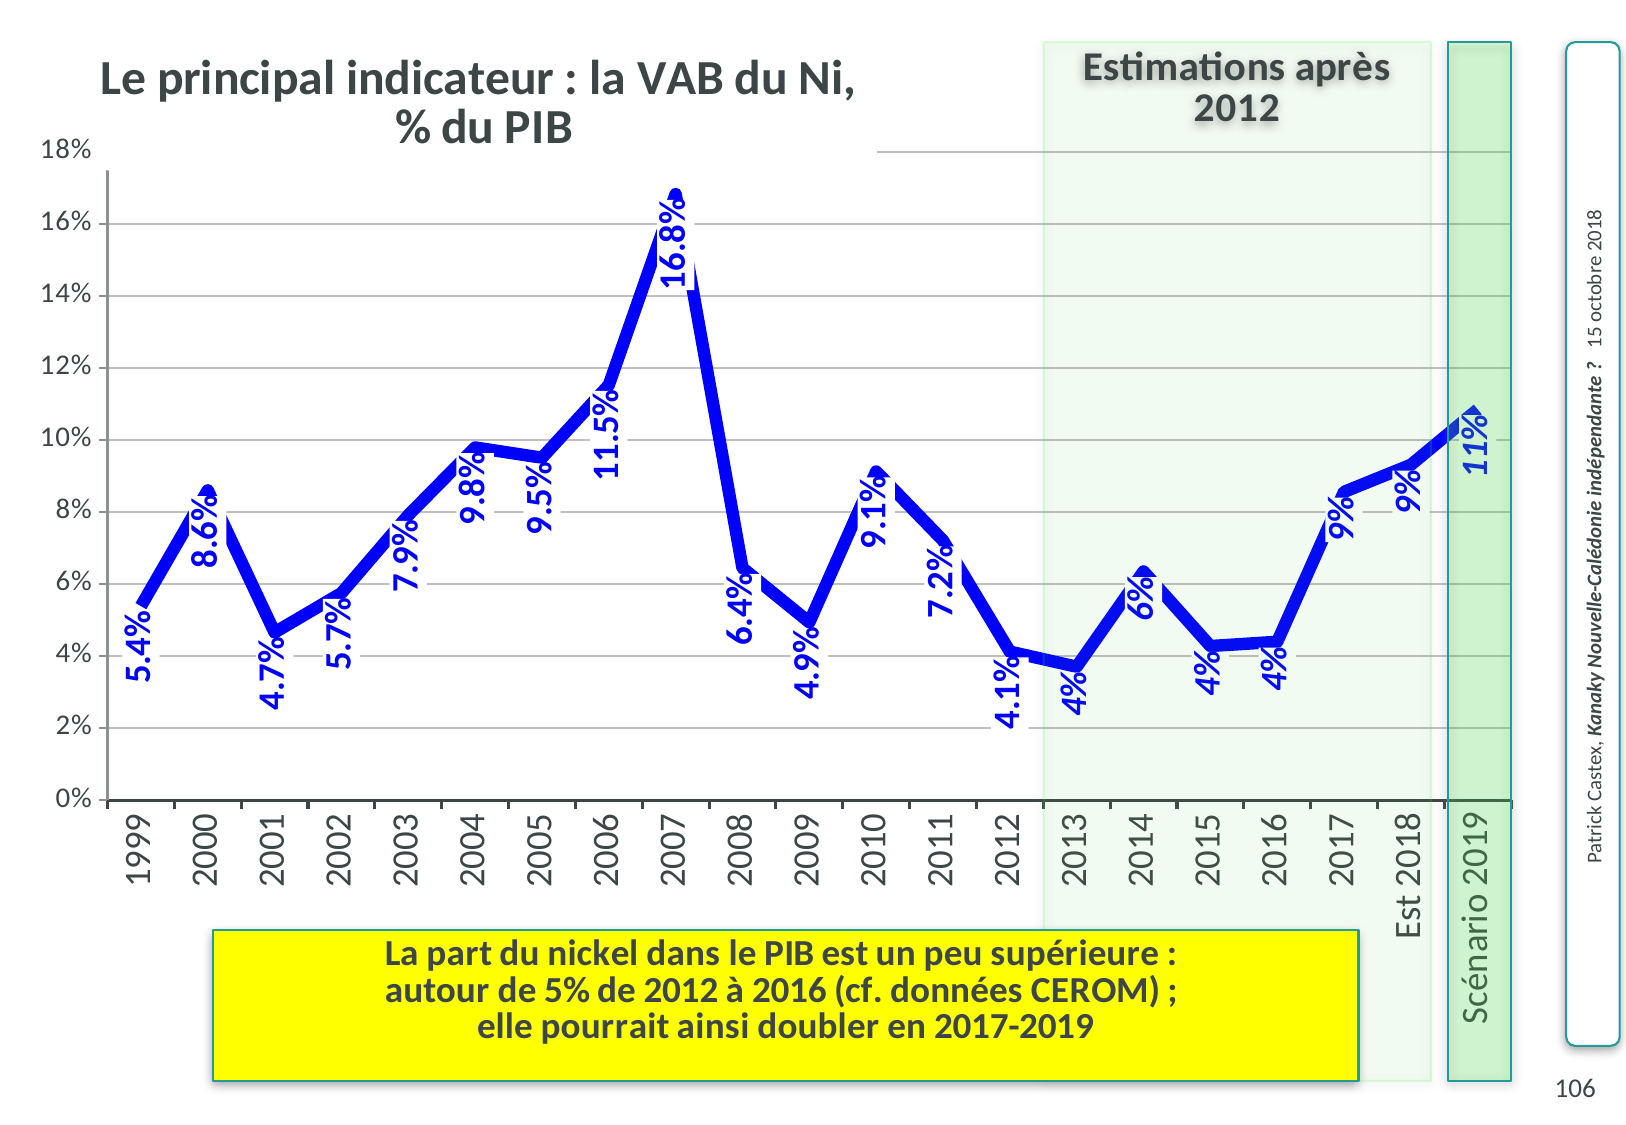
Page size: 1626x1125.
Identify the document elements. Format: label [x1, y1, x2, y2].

chart [32, 34, 1523, 1097]
